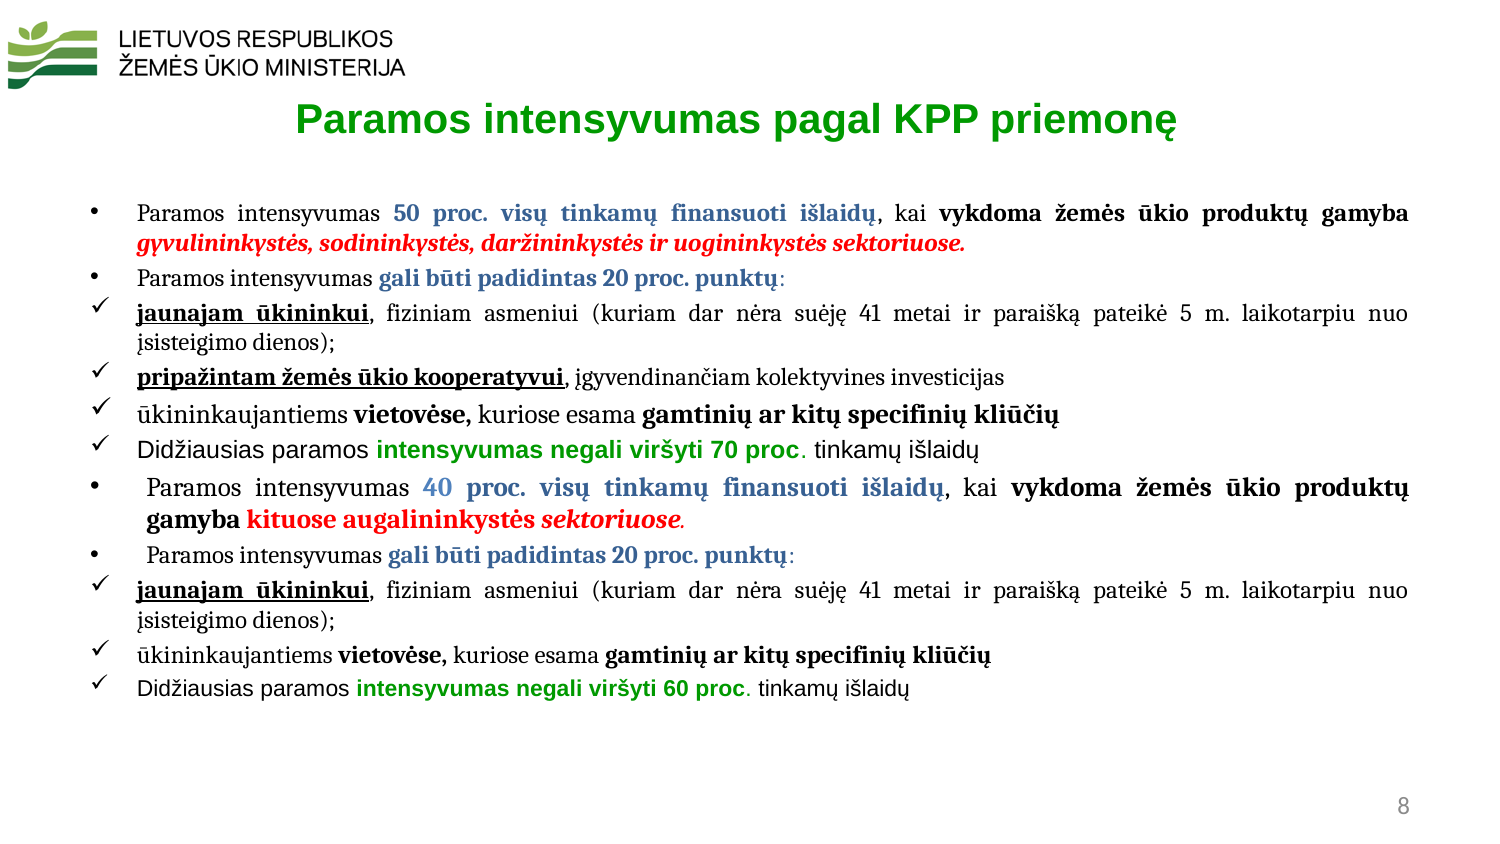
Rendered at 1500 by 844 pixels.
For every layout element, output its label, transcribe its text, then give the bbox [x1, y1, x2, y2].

picture [0, 1, 420, 98]
title Paramos intensyvumas pagal KPP priemonę [61, 77, 1412, 156]
slide_number 8 [1074, 782, 1425, 827]
list Paramos intensyvumas 50 proc. visų tinkamų finansuoti išlaidų, kai vykdoma žemės ūkio produktų gamyba gyvulininkystės, sodininkystės, daržininkystės ir uogininkystės sektoriuose. Paramos intensyvumas gali būti padidintas 20 proc. punktų: jaunajam ūkininkui, fiziniam asmeniui (kuriam dar nėra suėję 41 metai ir paraišką pateikė 5 m. laikotarpiu nuo įsisteigimo dienos); pripažintam žemės ūkio kooperatyvui, įgyvendinančiam kolektyvines investicijas ūkininkaujantiems vietovėse, kuriose esama gamtinių ar kitų specifinių kliūčių Didžiausias paramos intensyvumas negali viršyti 70 proc. tinkamų išlaidų Paramos intensyvumas 40 proc. visų tinkamų finansuoti išlaidų, kai vykdoma žemės ūkio produktų gamyba kituose augalininkystės sektoriuose. Paramos intensyvumas gali būti padidintas 20 proc. punktų: jaunajam ūkininkui, fiziniam asmeniui (kuriam dar nėra suėję 41 metai ir paraišką pateikė 5 m. laikotarpiu nuo įsisteigimo dienos); ūkininkaujantiems vietovėse, kuriose esama gamtinių ar kitų specifinių kliūčių Didžiausias paramos intensyvumas negali viršyti 60 proc. tinkamų išlaidų [75, 188, 1425, 811]
